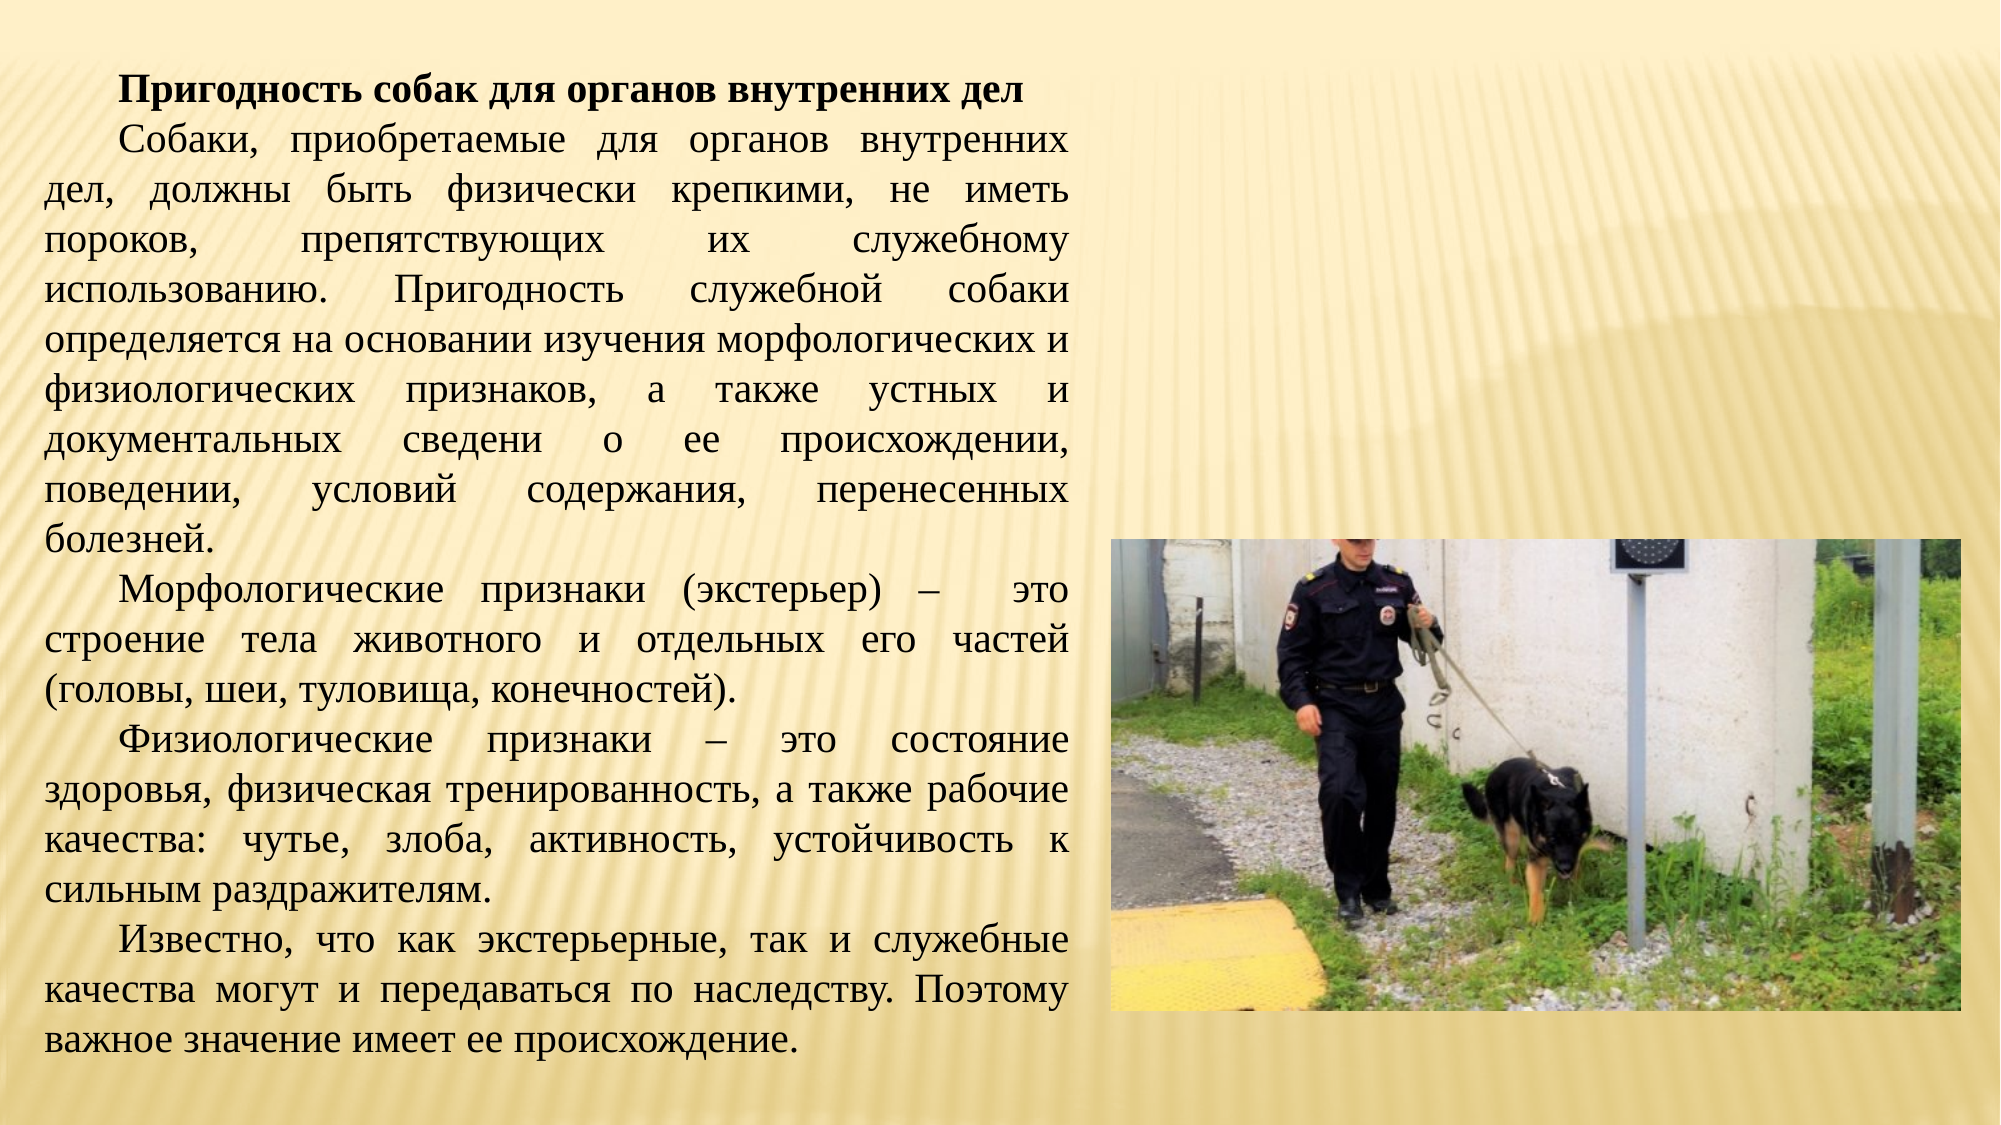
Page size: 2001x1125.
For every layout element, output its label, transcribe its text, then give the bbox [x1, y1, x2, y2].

picture [1111, 539, 1961, 1011]
text_box Пригодность собак для органов внутренних дел Собаки, приобретаемые для органов внутренних дел, должны быть физически крепкими, не иметь пороков, препятствующих их служебному использованию. Пригодность служебной собаки определяется на основании изучения морфологических и физиологических признаков, а также устных и документальных сведени о ее происхождении, поведении, условий содержания, перенесенных болезней. Морфологические признаки (экстерьер) – это строение тела животного и отдельных его частей (головы, шеи, туловища, конечностей). Физиологические признаки – это состояние здоровья, физическая тренированность, а также рабочие качества: чутье, злоба, активность, устойчивость к сильным раздражителям. Известно, что как экстерьерные, так и служебные качества могут и передаваться по наследству. Поэтому важное значение имеет ее происхождение. [29, 28, 1085, 1069]
